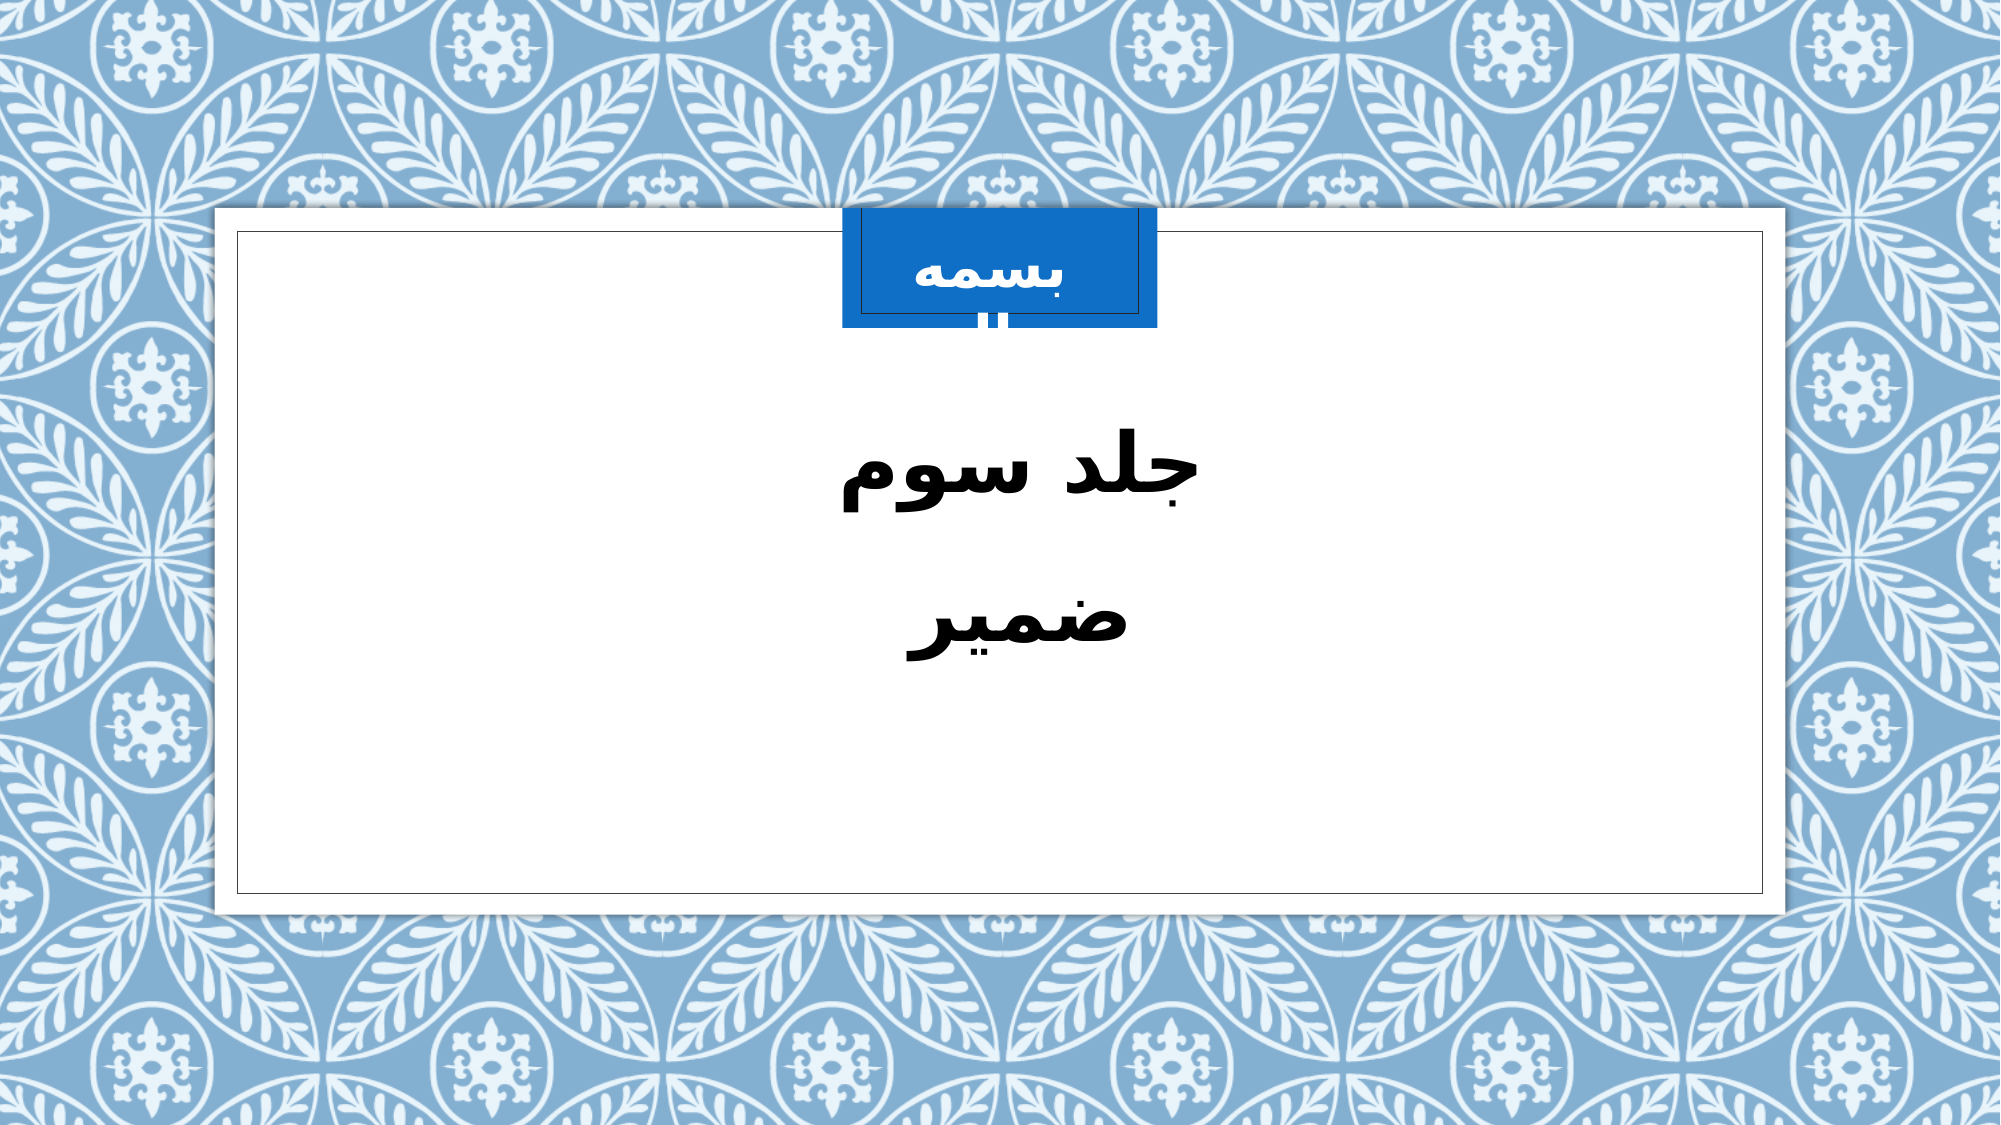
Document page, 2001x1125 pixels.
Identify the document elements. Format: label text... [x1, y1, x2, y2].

text_box بسمه تعالی [897, 221, 1147, 377]
text_box جلد سوم ضمیر [659, 351, 1385, 666]
